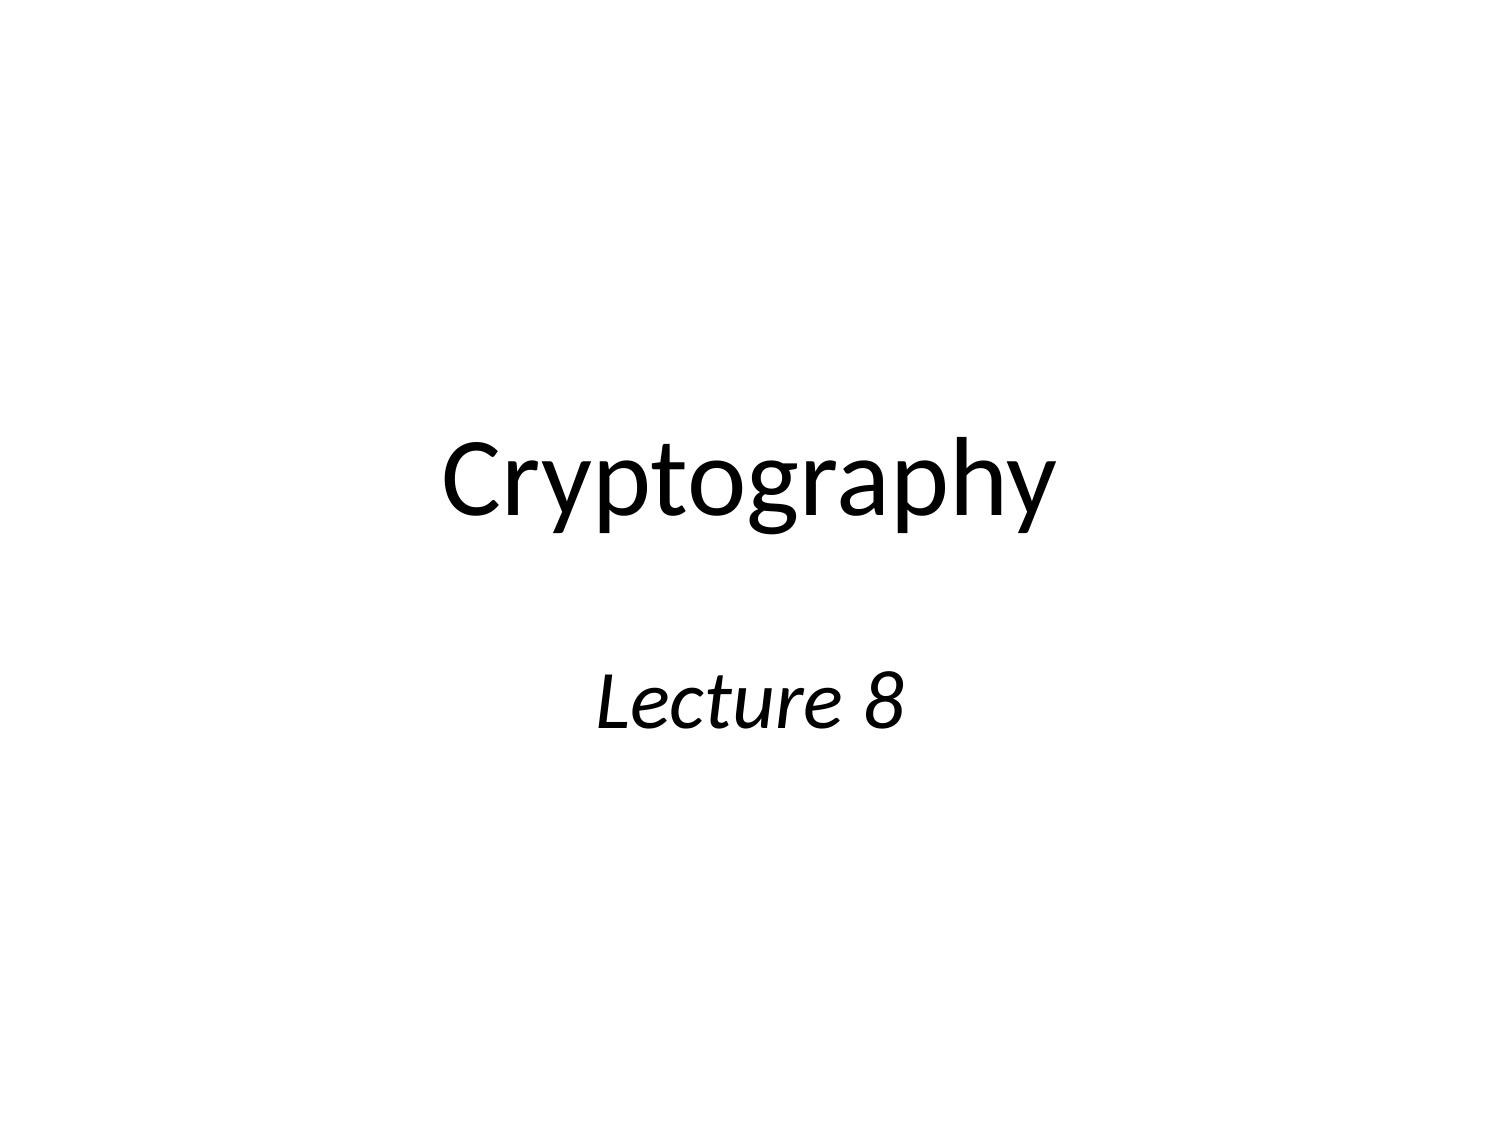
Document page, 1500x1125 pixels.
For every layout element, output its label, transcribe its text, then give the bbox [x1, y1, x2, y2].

subtitle Lecture 8 [225, 637, 1275, 925]
title Cryptography [112, 349, 1388, 591]
